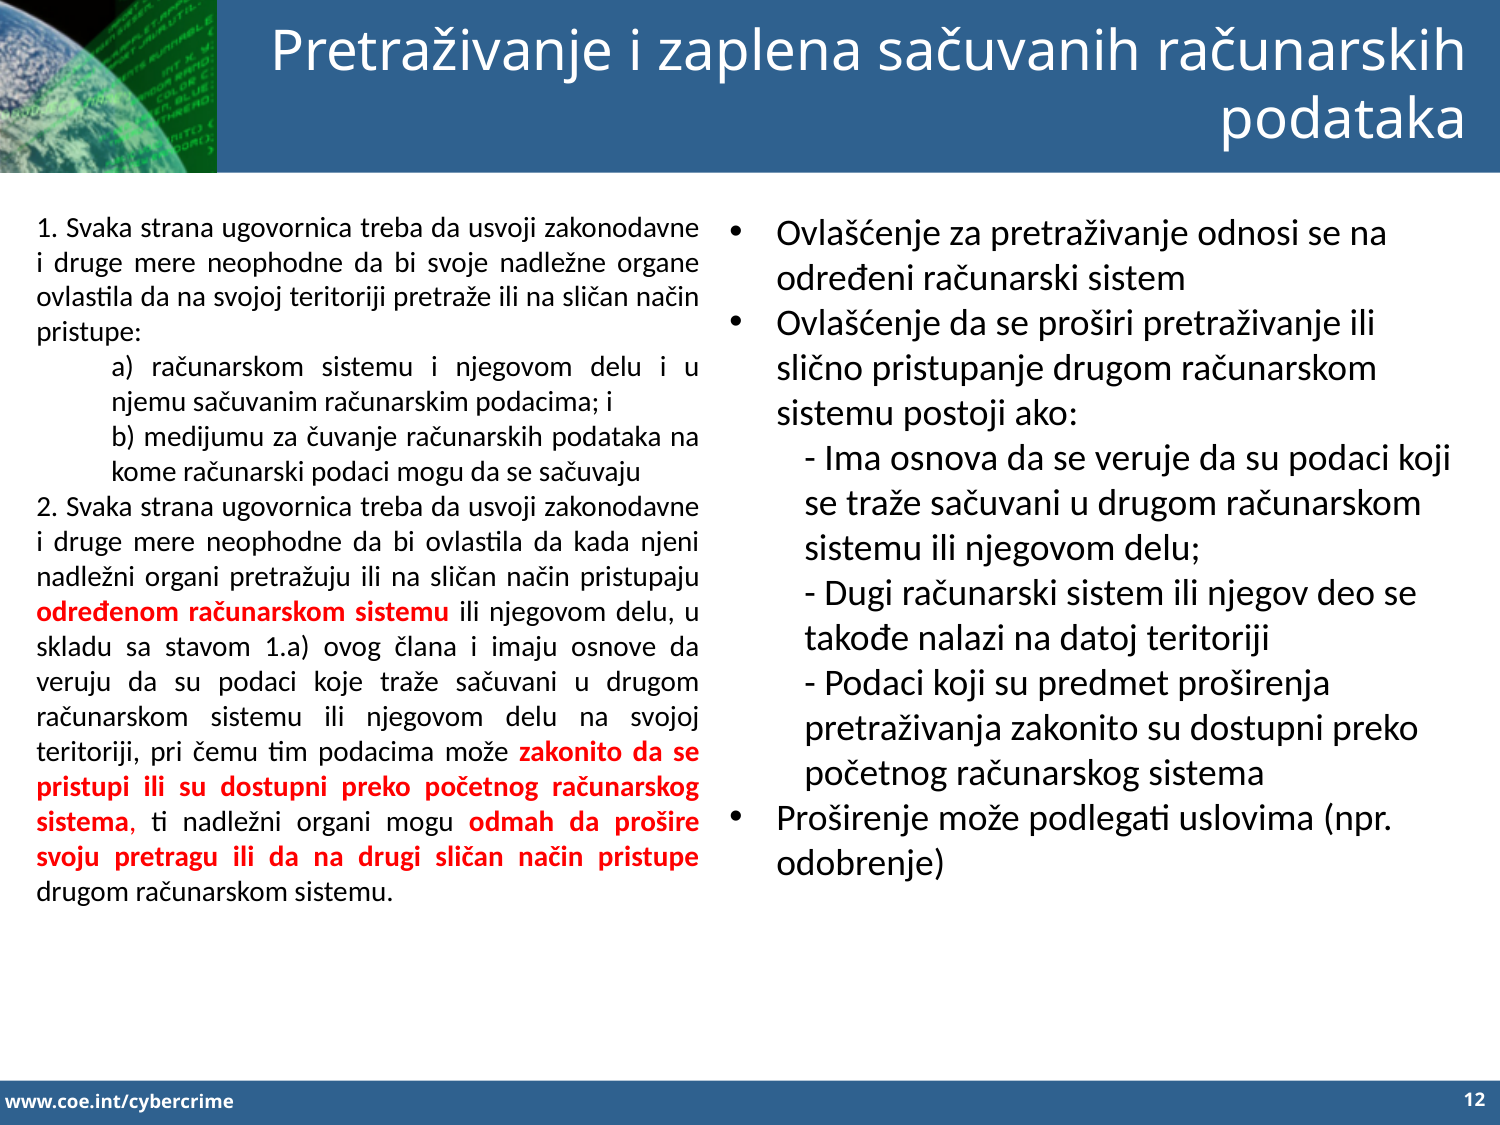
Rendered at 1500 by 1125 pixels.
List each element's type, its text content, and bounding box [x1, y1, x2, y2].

text_box Ovlašćenje za pretraživanje odnosi se na određeni računarski sistem Ovlašćenje da se proširi pretraživanje ili slično pristupanje drugom računarskom sistemu postoji ako: - Ima osnova da se veruje da su podaci koji se traže sačuvani u drugom računarskom sistemu ili njegovom delu; - Dugi računarski sistem ili njegov deo se takođe nalazi na datoj teritoriji - Podaci koji su predmet proširenja pretraživanja zakonito su dostupni preko početnog računarskog sistema Proširenje može podlegati uslovima (npr. odobrenje) [714, 200, 1480, 891]
text_box Pretraživanje i zaplena sačuvanih računarskih podataka [230, 7, 1483, 157]
picture [0, 0, 217, 173]
text_box 1. Svaka strana ugovornica treba da usvoji zakonodavne i druge mere neophodne da bi svoje nadležne organe ovlastila da na svojoj teritoriji pretraže ili na sličan način pristupe: a) računarskom sistemu i njegovom delu i u njemu sačuvanim računarskim podacima; i b) medijumu za čuvanje računarskih podataka na kome računarski podaci mogu da se sačuvaju 2. Svaka strana ugovornica treba da usvoji zakonodavne i druge mere neophodne da bi ovlastila da kada njeni nadležni organi pretražuju ili na sličan način pristupaju određenom računarskom sistemu ili njegovom delu, u skladu sa stavom 1.a) ovog člana i imaju osnove da veruju da su podaci koje traže sačuvani u drugom računarskom sistemu ili njegovom delu na svojoj teritoriji, pri čemu tim podacima može zakonito da se pristupi ili su dostupni preko početnog računarskog sistema, ti nadležni organi mogu odmah da prošire svoju pretragu ili da na drugi sličan način pristupe drugom računarskom sistemu. [21, 200, 715, 915]
